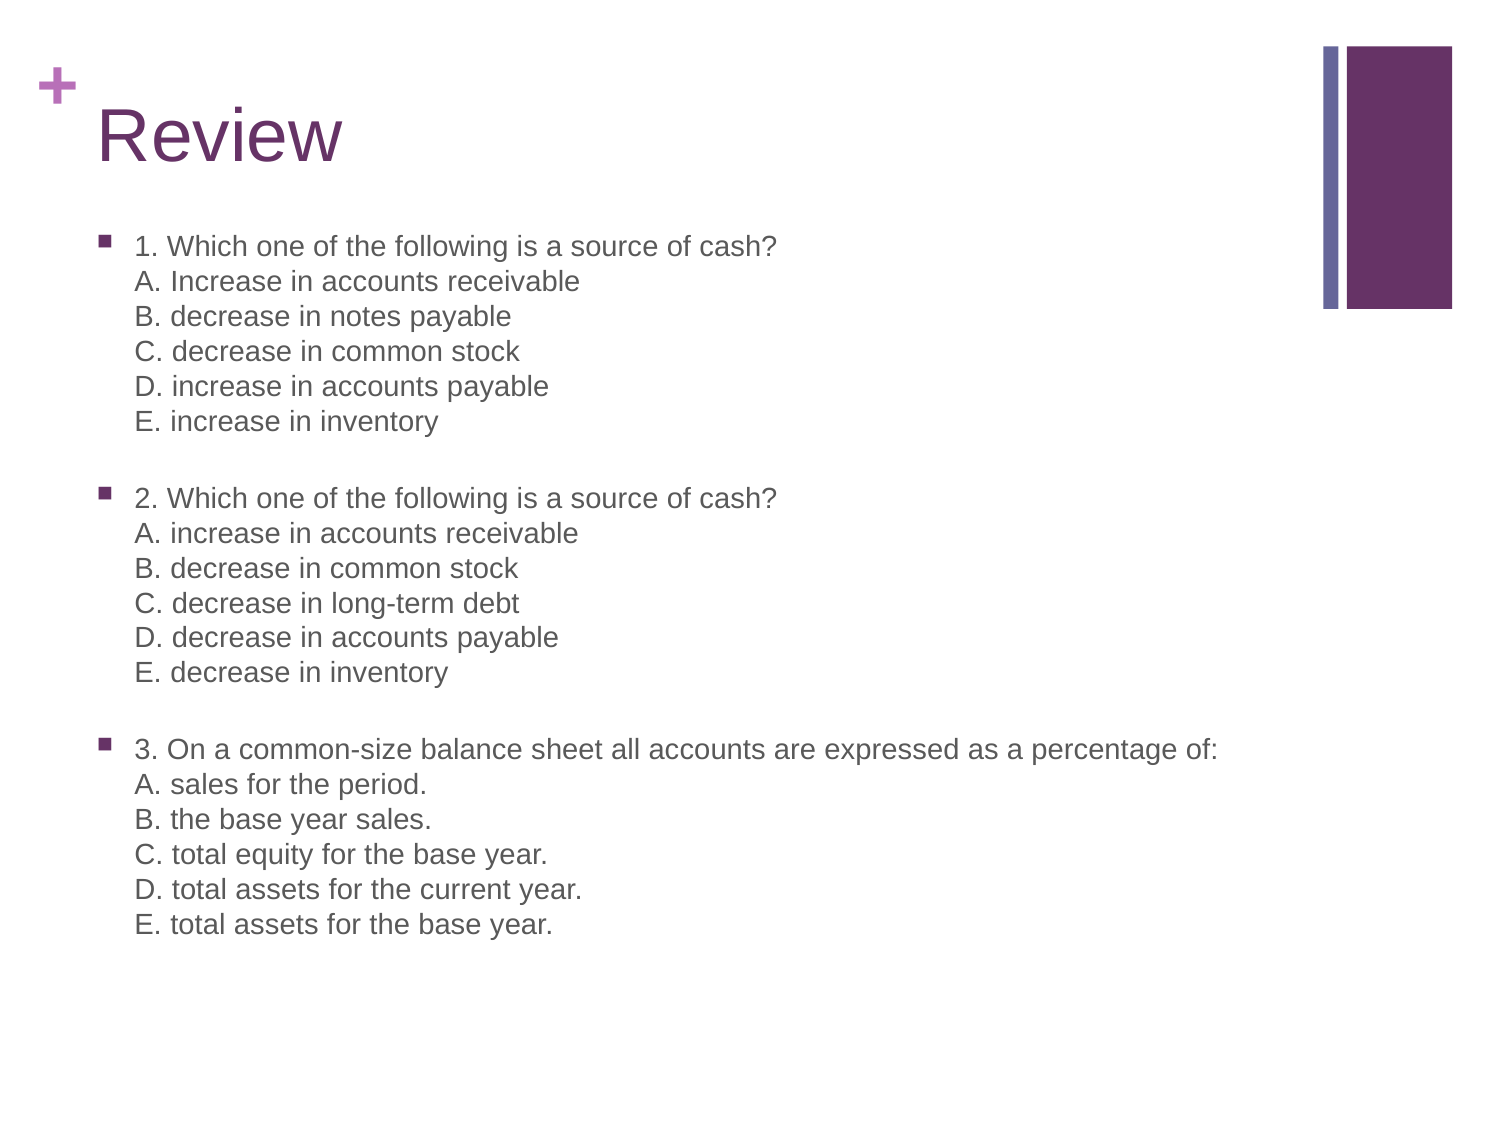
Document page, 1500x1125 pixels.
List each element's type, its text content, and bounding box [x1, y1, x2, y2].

title Review [81, 79, 1322, 220]
list 1. Which one of the following is a source of cash? A. Increase in accounts receivable B. decrease in notes payable C. decrease in common stock D. increase in accounts payable E. increase in inventory 2. Which one of the following is a source of cash? A. increase in accounts receivable B. decrease in common stock C. decrease in long-term debt D. decrease in accounts payable E. decrease in inventory 3. On a common-size balance sheet all accounts are expressed as a percentage of: A. sales for the period. B. the base year sales. C. total equity for the base year. D. total assets for the current year. E. total assets for the base year. [81, 220, 1322, 1005]
